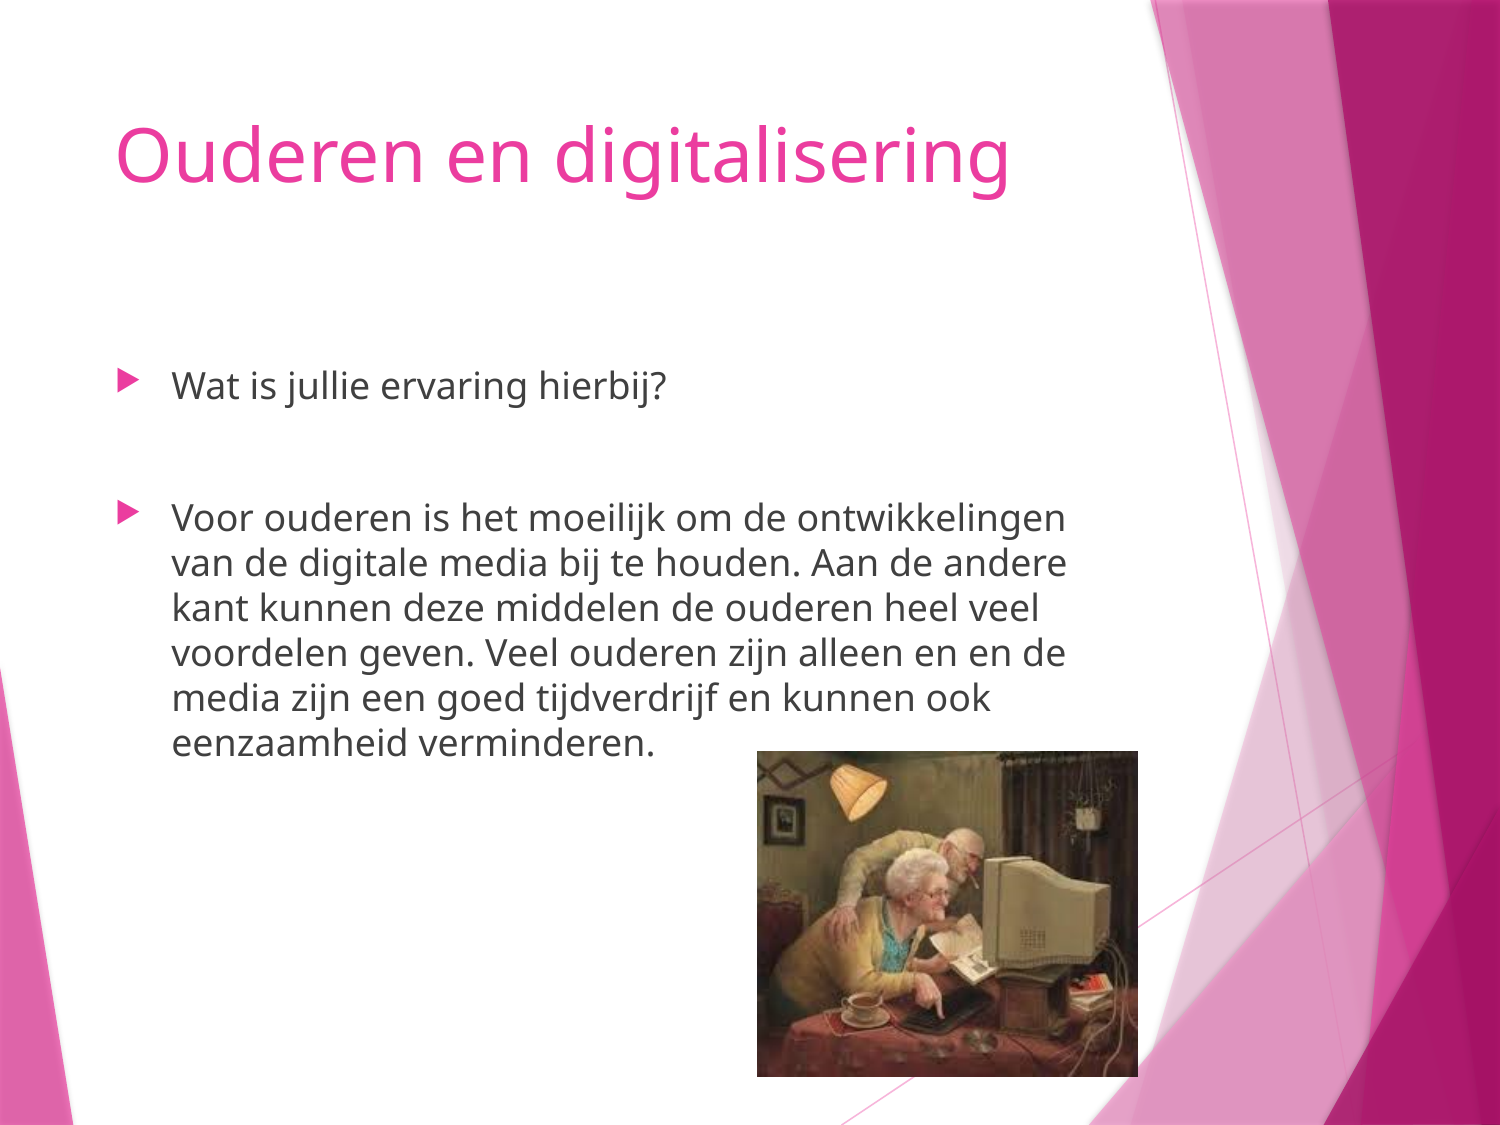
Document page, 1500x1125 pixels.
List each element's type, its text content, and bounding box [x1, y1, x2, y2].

title Ouderen en digitalisering [99, 99, 1142, 317]
picture [757, 750, 1138, 1077]
list Wat is jullie ervaring hierbij? Voor ouderen is het moeilijk om de ontwikkelingen van de digitale media bij te houden. Aan de andere kant kunnen deze middelen de ouderen heel veel voordelen geven. Veel ouderen zijn alleen en en de media zijn een goed tijdverdrijf en kunnen ook eenzaamheid verminderen. [99, 354, 1142, 992]
